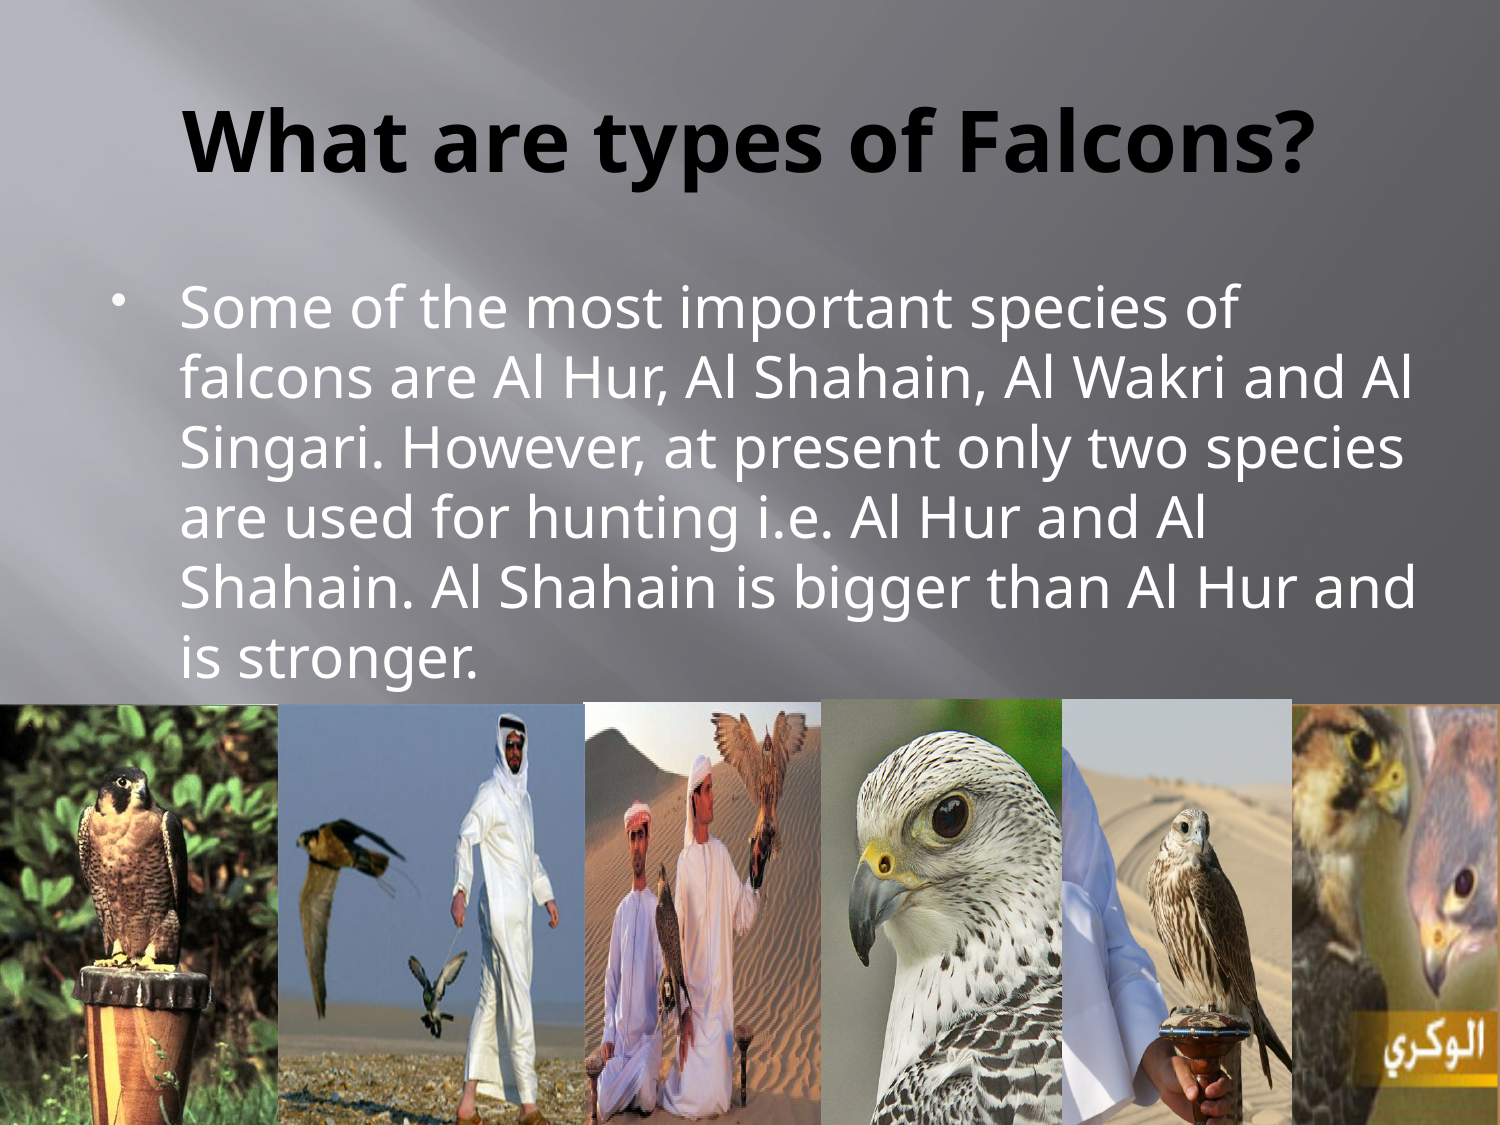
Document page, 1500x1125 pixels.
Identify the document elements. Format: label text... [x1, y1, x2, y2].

list Some of the most important species of falcons are Al Hur, Al Shahain, Al Wakri and Al Singari. However, at present only two species are used for hunting i.e. Al Hur and Al Shahain. Al Shahain is bigger than Al Hur and is stronger. [75, 262, 1438, 704]
title What are types of Falcons? [75, 45, 1425, 233]
picture [0, 699, 1500, 1125]
